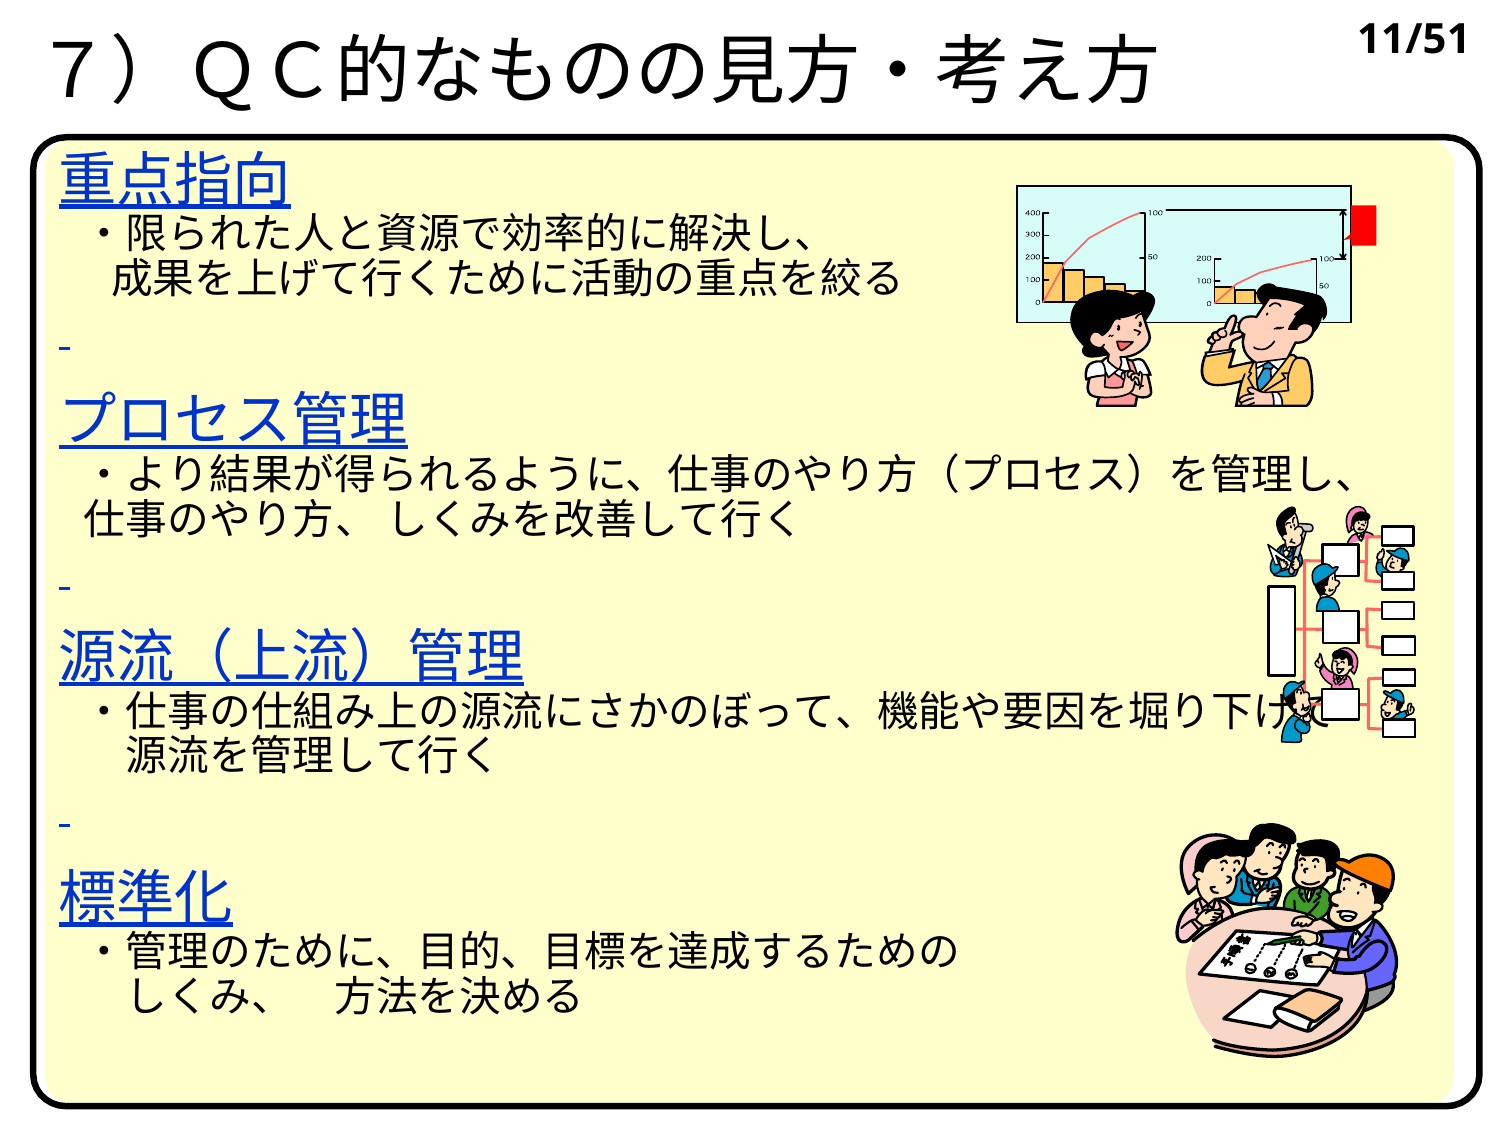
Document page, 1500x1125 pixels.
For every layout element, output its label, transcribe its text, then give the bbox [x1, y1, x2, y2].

text_box 重点指向 ・限られた人と資源で効率的に解決し、 成果を上げて行くために活動の重点を絞る プロセス管理 ・より結果が得られるように、仕事のやり方（プロセス）を管理し、仕事のやり方、 しくみを改善して行く 源流（上流）管理 ・仕事の仕組み上の源流にさかのぼって、機能や要因を堀り下げて 源流を管理して行く 標準化 ・管理のために、目的、目標を達成するための しくみ、 方法を決める [56, 144, 1471, 1020]
picture [1266, 501, 1417, 744]
picture [1171, 820, 1407, 1060]
text_box [33, 137, 1480, 1107]
picture [1015, 185, 1377, 408]
text_box ７）ＱＣ的なものの見方・考え方 [33, 30, 1500, 114]
text_box 11/51 [1357, 18, 1500, 62]
